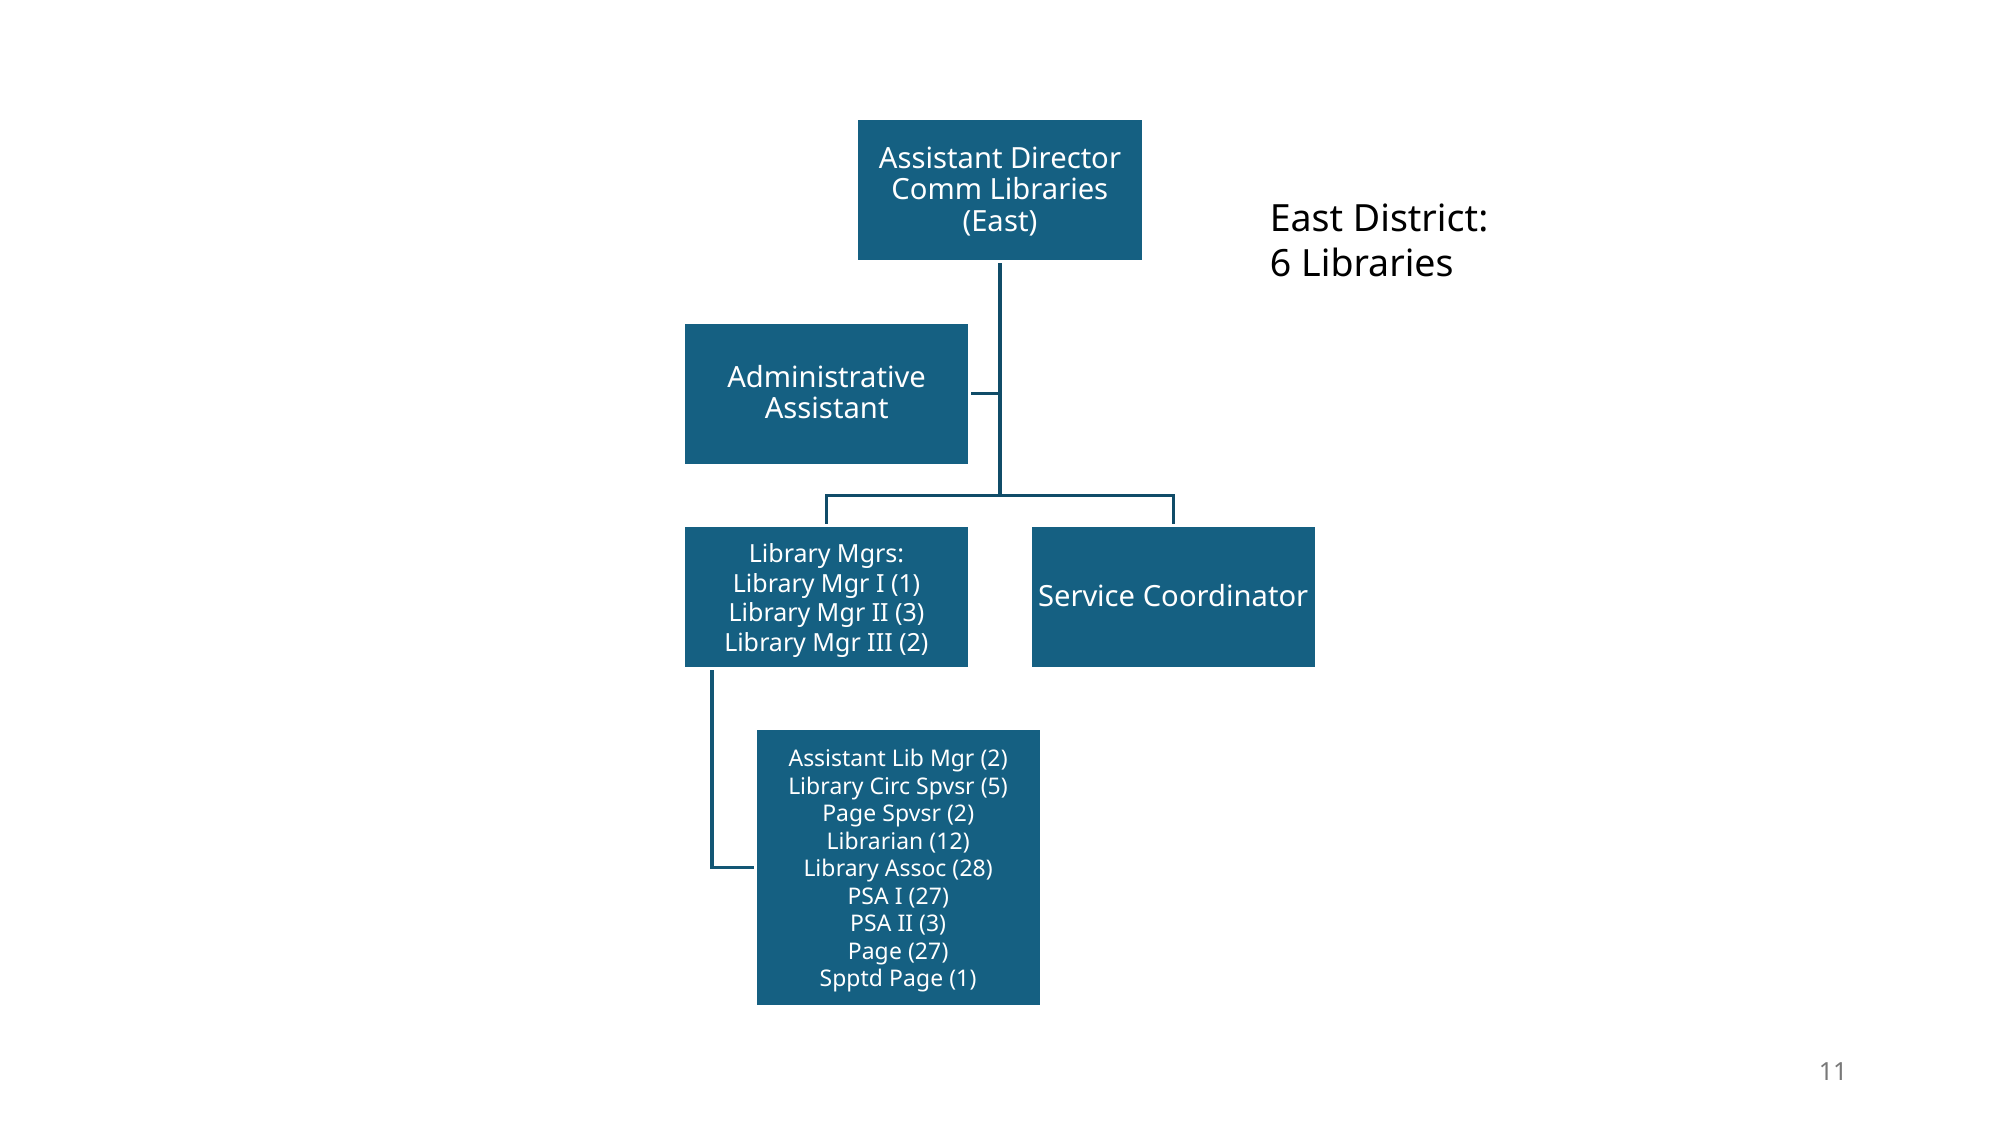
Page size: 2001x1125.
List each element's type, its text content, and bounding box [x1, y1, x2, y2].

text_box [332, 117, 1668, 1008]
slide_number 11 [1412, 1042, 1863, 1103]
